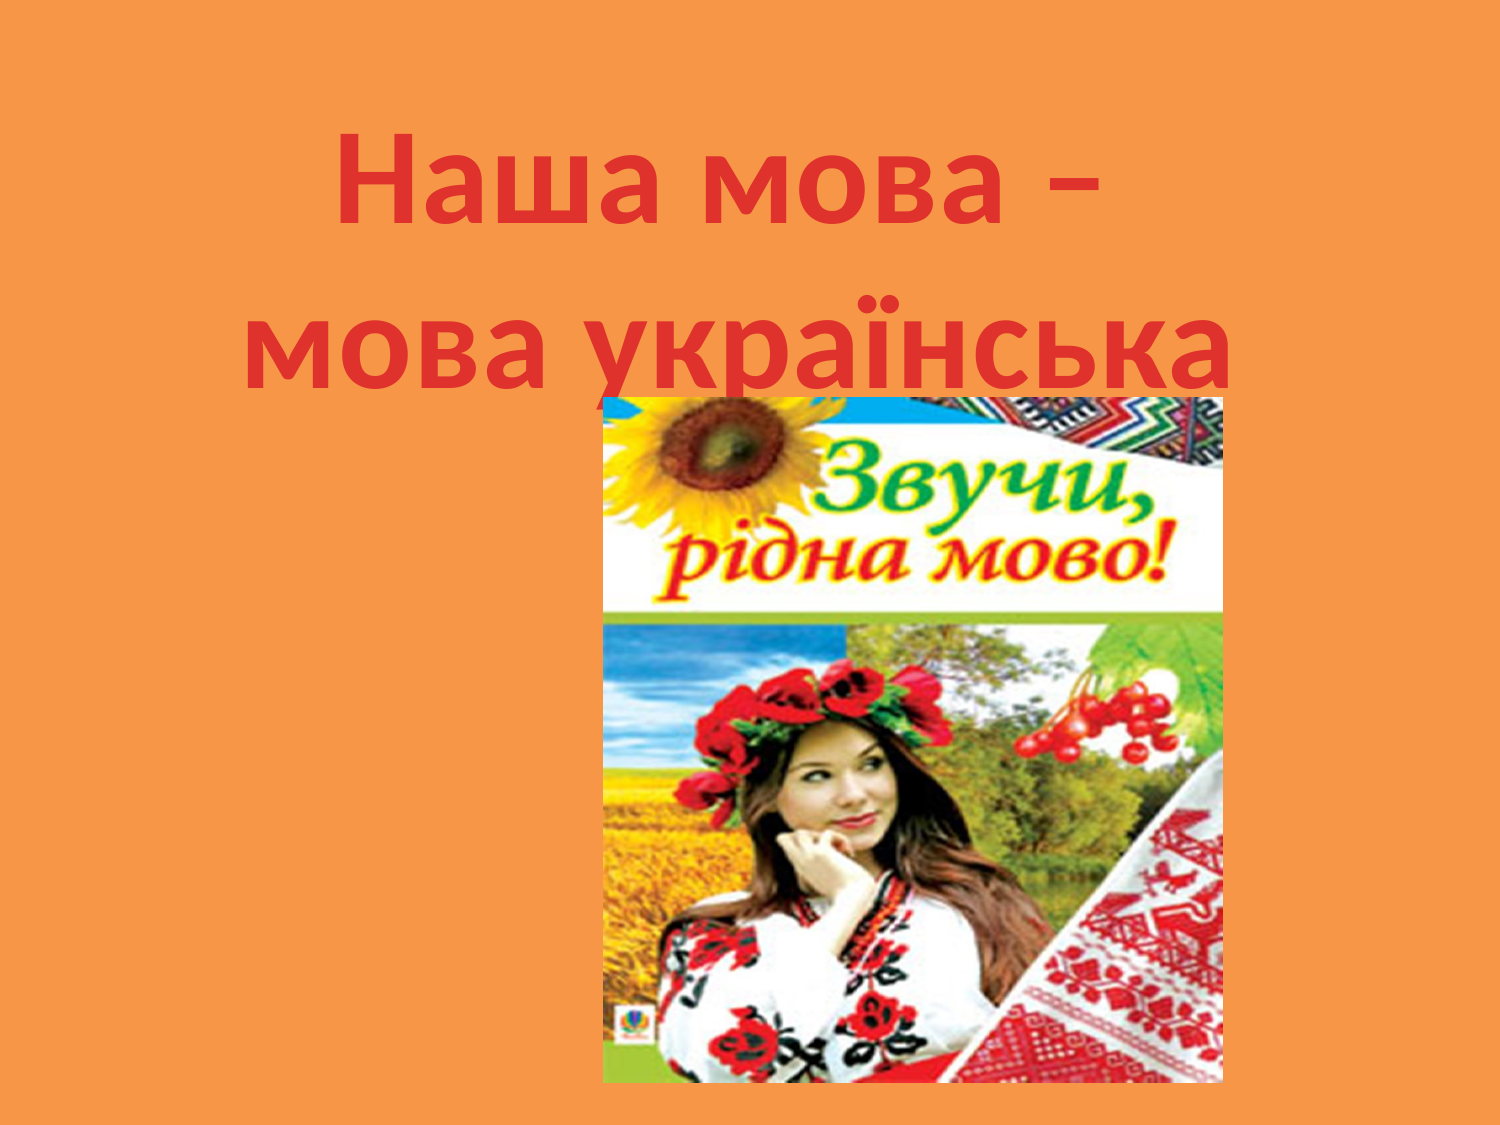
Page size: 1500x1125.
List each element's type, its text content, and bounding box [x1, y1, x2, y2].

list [603, 396, 1223, 1083]
text_box Наша мова – мова українська [135, 78, 1341, 423]
